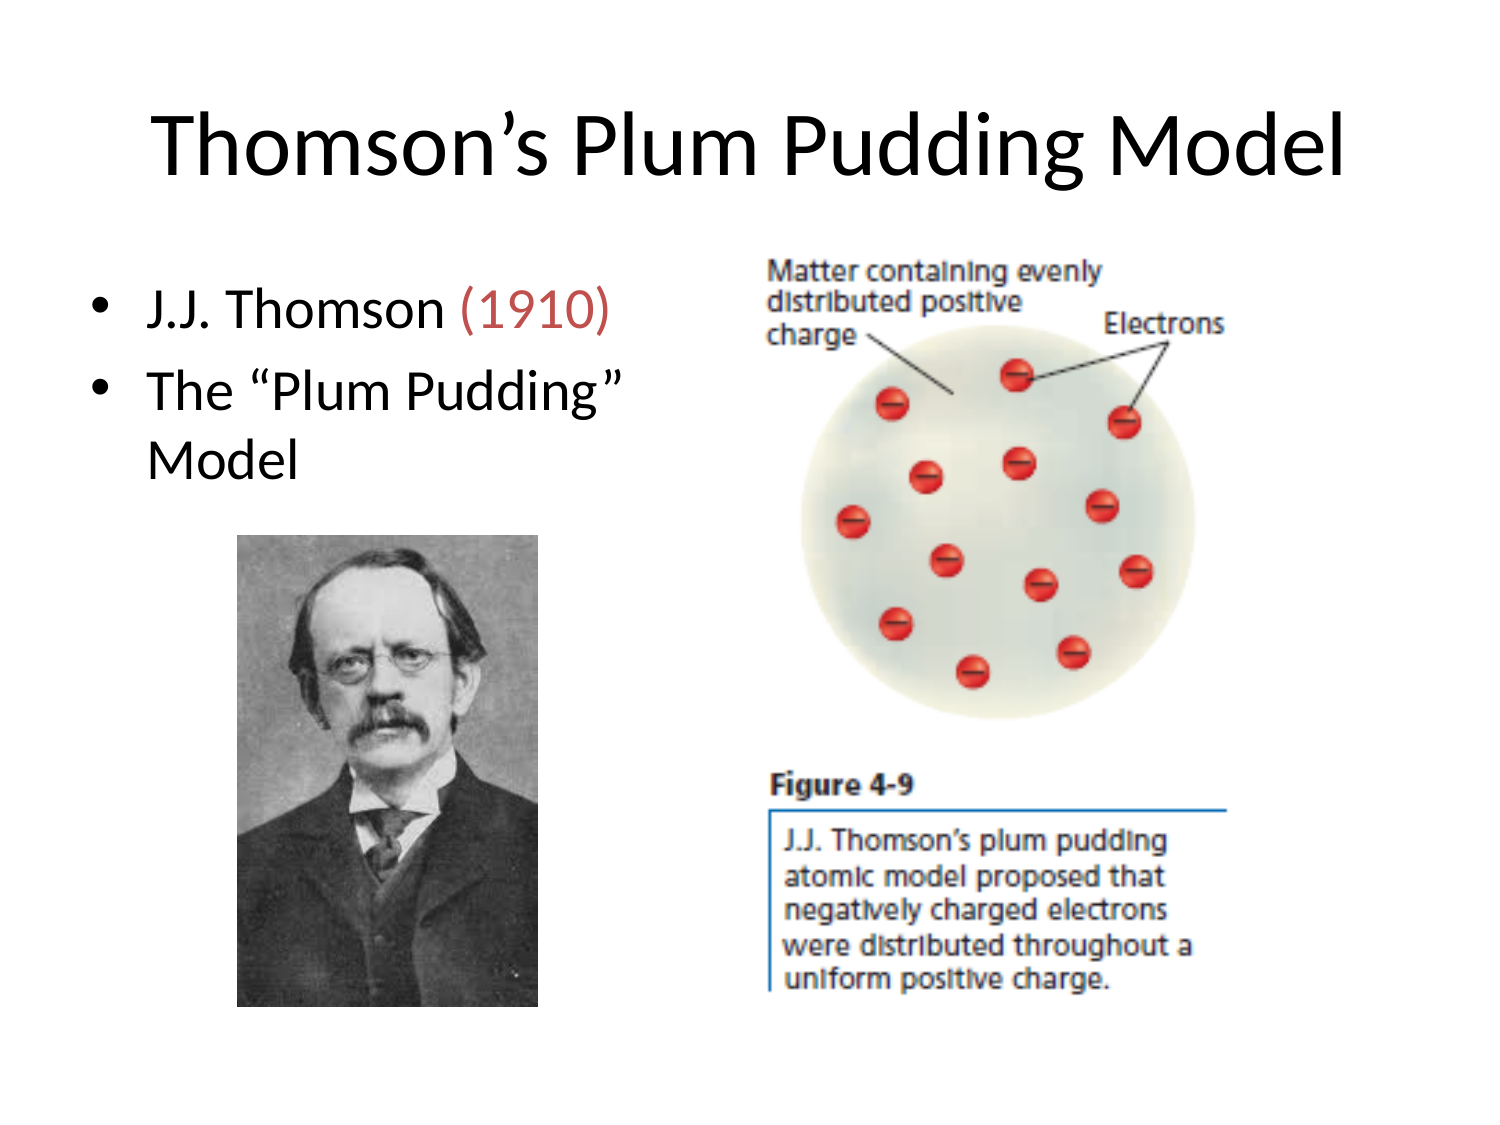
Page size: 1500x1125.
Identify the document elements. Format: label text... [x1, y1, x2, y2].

list J.J. Thomson (1910) The “Plum Pudding” Model [75, 262, 738, 1005]
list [749, 249, 1248, 1010]
picture [237, 535, 538, 1007]
title Thomson’s Plum Pudding Model [75, 45, 1425, 233]
